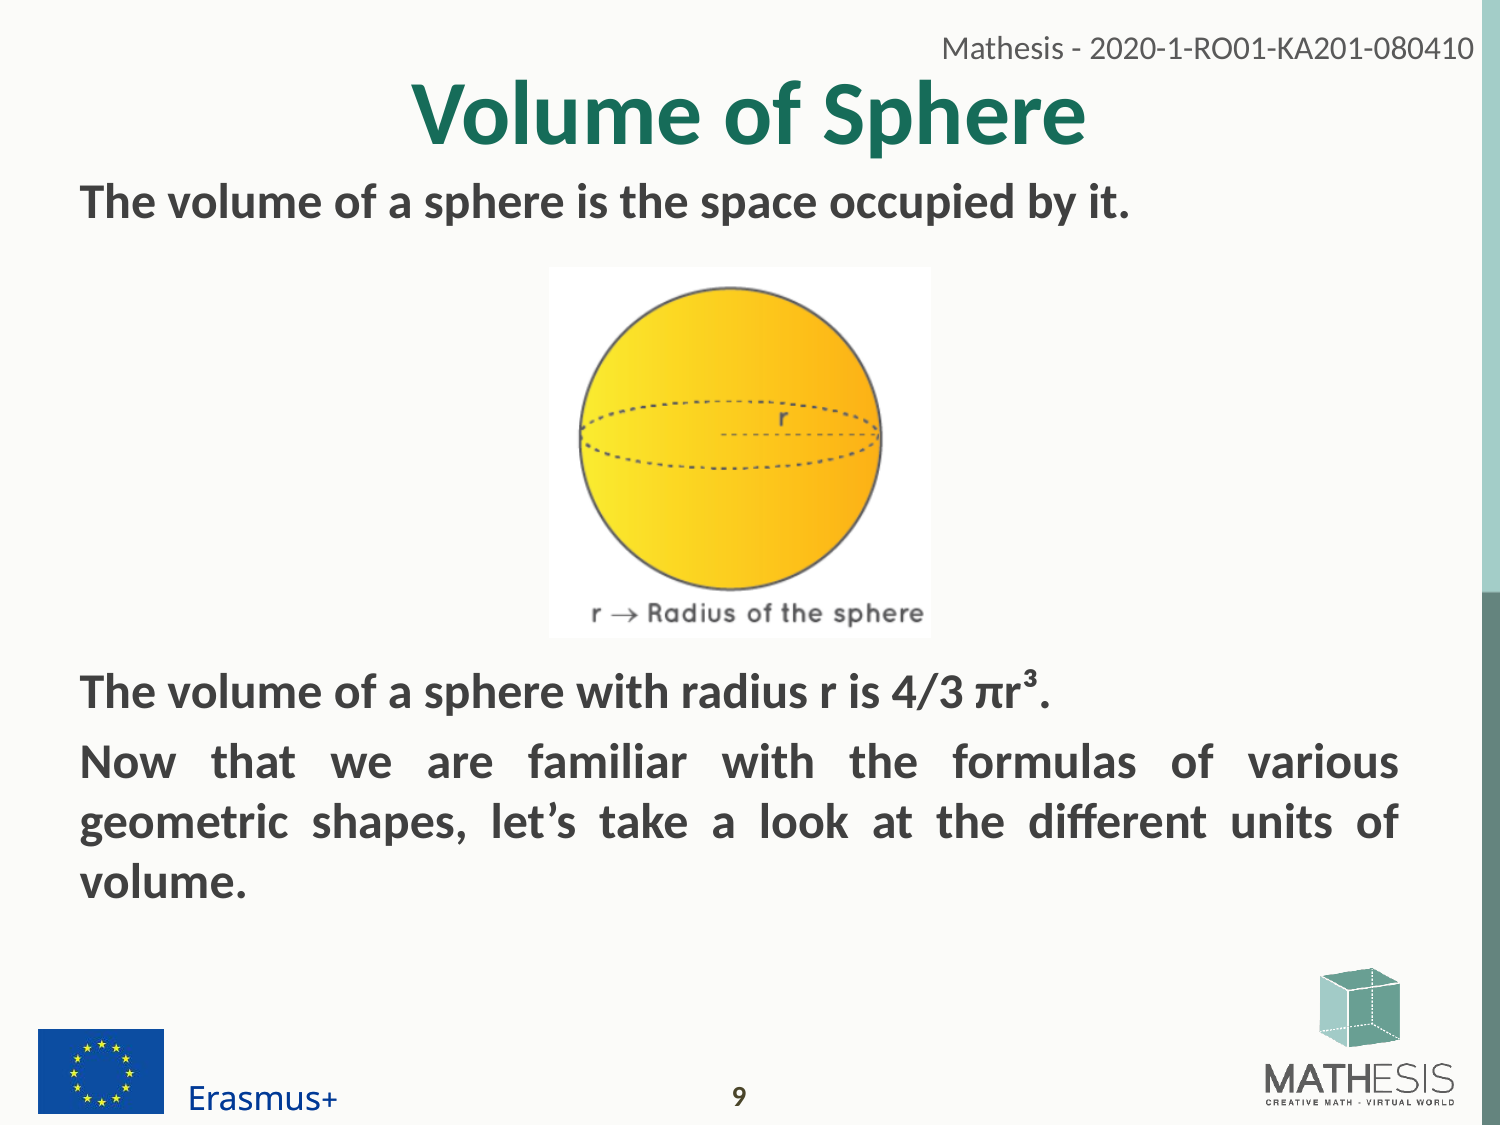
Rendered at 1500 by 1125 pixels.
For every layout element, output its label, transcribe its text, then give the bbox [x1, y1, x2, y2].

picture [548, 266, 931, 638]
picture [38, 1029, 164, 1114]
title Volume of Sphere [75, 45, 1425, 233]
list The volume of a sphere is the space occupied by it. The volume of a sphere with radius r is 4/3 πr³. Now that we are familiar with the formulas of various geometric shapes, let’s take a look at the different units of volume. [64, 161, 1415, 904]
